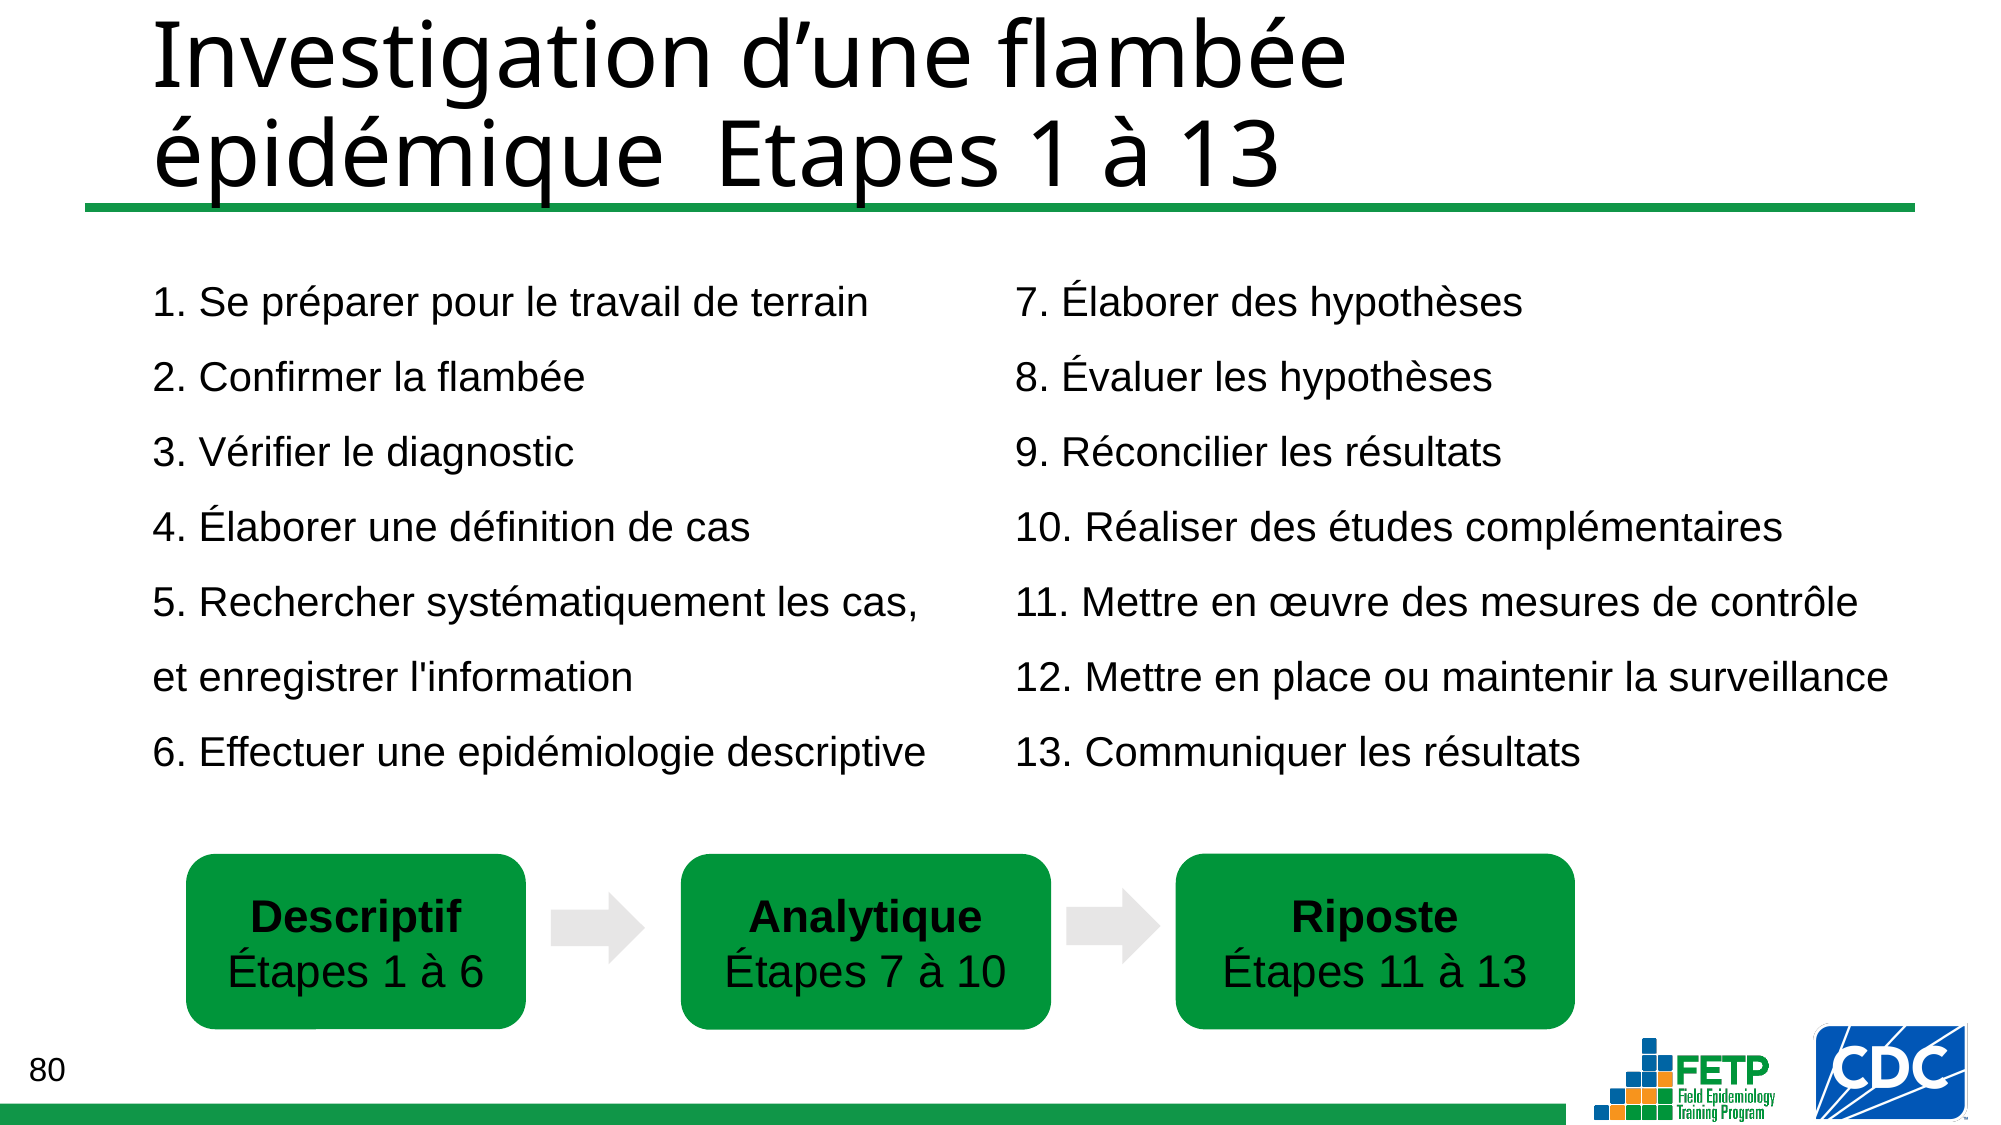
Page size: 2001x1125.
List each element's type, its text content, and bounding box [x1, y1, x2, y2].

picture [1813, 1023, 1968, 1122]
text_box Investigation d’une flambée épidémique Etapes 1 à 13 [137, 16, 1893, 214]
text_box 7. Élaborer des hypothèses 8. Évaluer les hypothèses 9. Réconcilier les résultats 10. Réaliser des études complémentaires 11. Mettre en œuvre des mesures de contrôle 12. Mettre en place ou maintenir la surveillance 13. Communiquer les résultats [999, 242, 1972, 783]
list 1. Se préparer pour le travail de terrain 2. Confirmer la flambée 3. Vérifier le diagnostic 4. Élaborer une définition de cas 5. Rechercher systématiquement les cas, et enregistrer l'information 6. Effectuer une epidémiologie descriptive [137, 242, 965, 783]
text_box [185, 853, 1576, 1030]
picture [1594, 1038, 1775, 1122]
